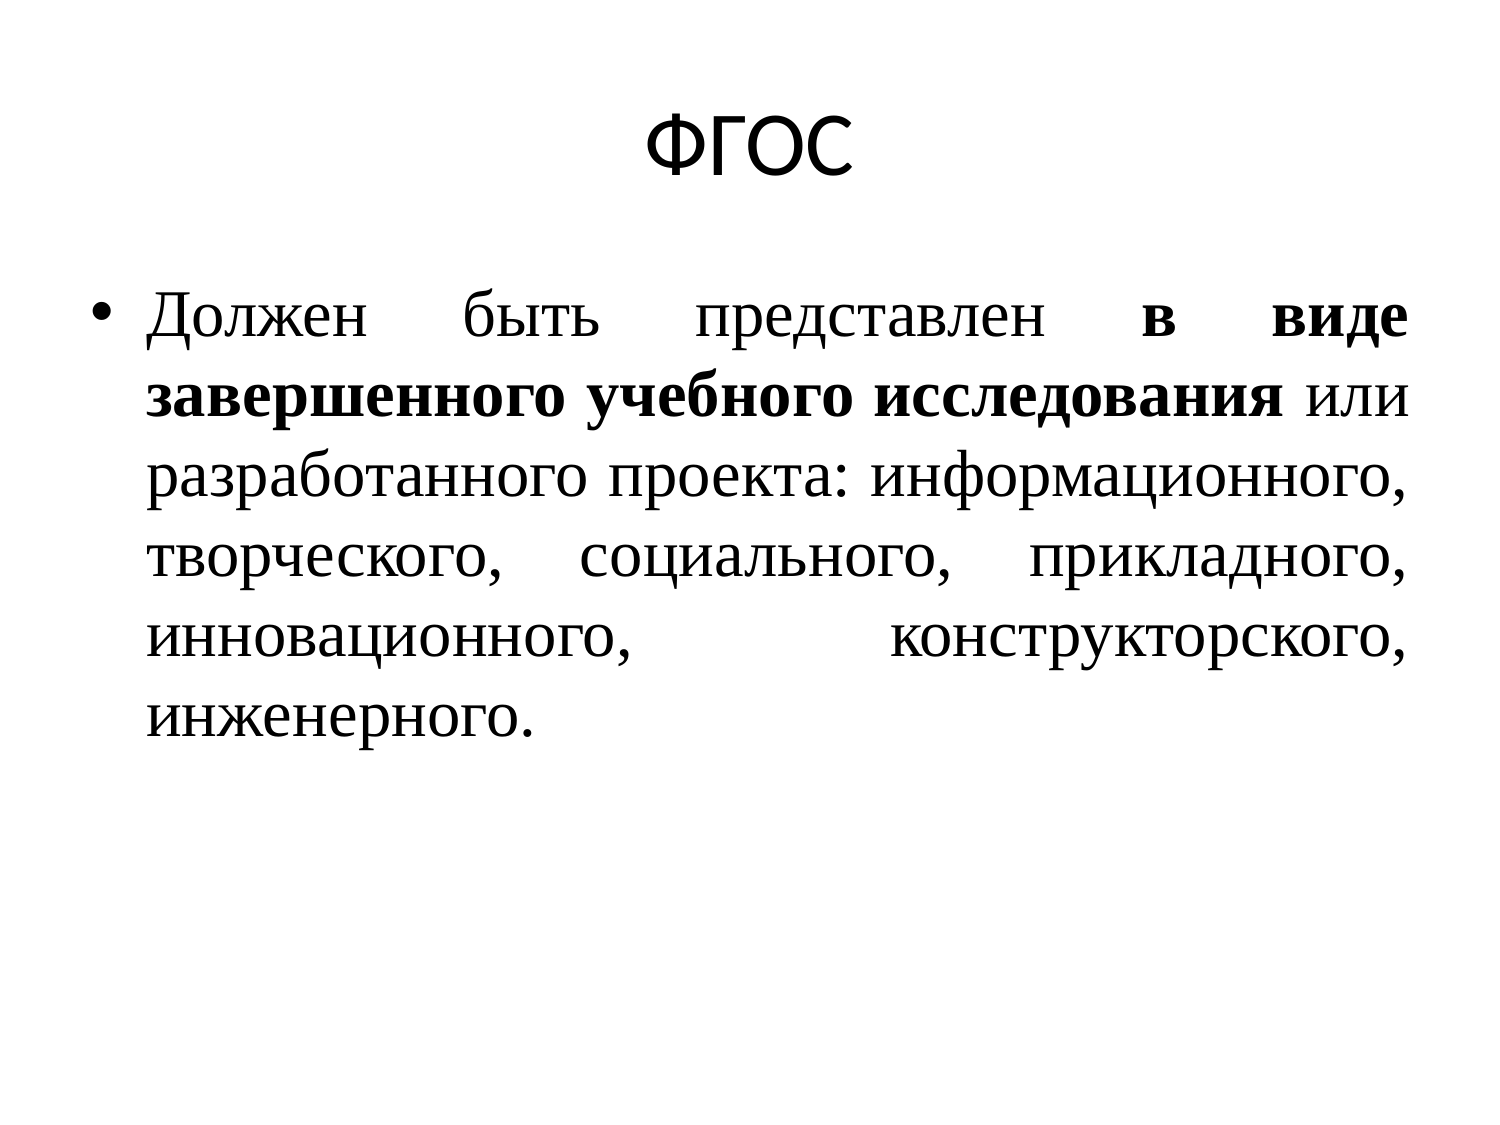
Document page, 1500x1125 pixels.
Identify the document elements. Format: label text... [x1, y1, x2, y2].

title ФГОС [75, 45, 1425, 233]
list Должен быть представлен в виде завершенного учебного исследования или разработанного проекта: информационного, творческого, социального, прикладного, инновационного, конструкторского, инженерного. [75, 262, 1425, 1005]
